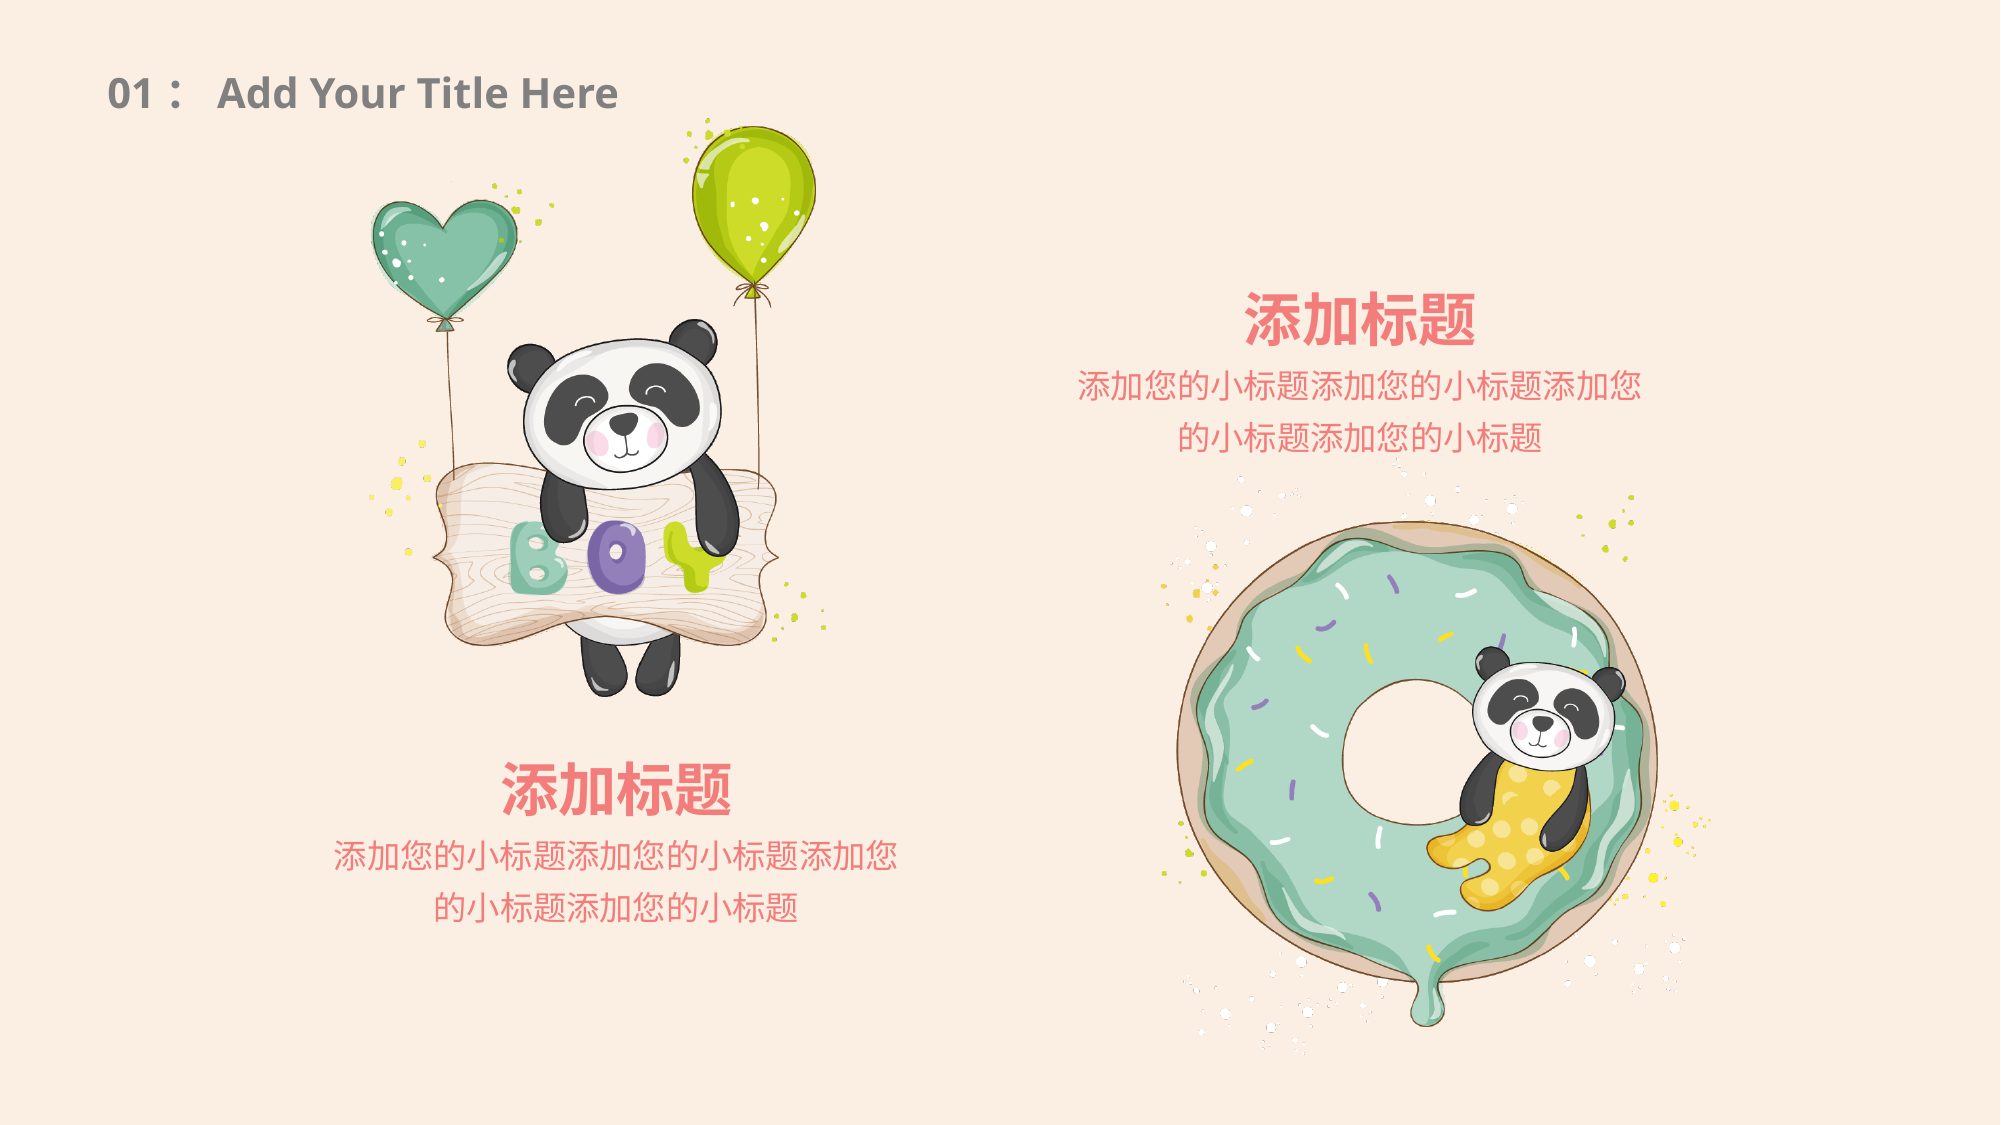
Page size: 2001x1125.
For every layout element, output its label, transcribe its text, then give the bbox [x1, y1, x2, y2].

text_box 添加标题 添加您的小标题添加您的小标题添加您的小标题添加您的小标题 [1056, 254, 1664, 516]
text_box 添加标题 添加您的小标题添加您的小标题添加您的小标题添加您的小标题 [312, 725, 921, 986]
picture [287, 92, 921, 725]
text_box 01：Add Your Title Here [92, 59, 955, 125]
picture [1115, 450, 1736, 1071]
